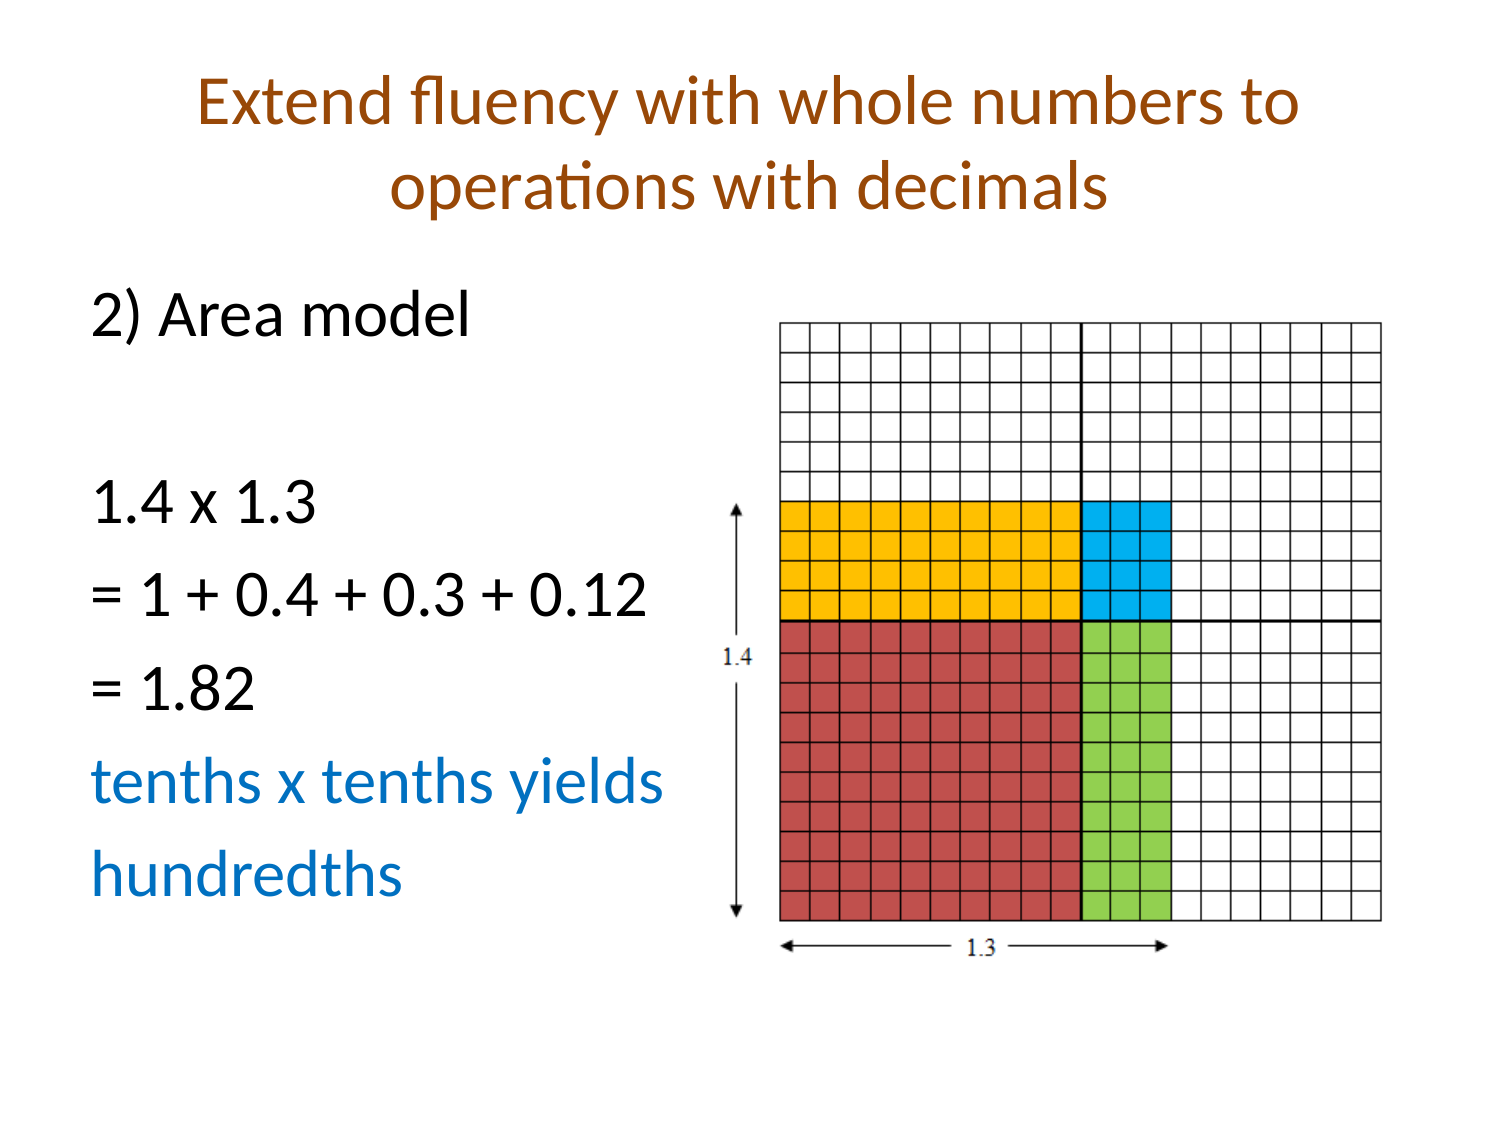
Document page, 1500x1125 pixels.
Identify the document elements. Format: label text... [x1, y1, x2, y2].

list 2) Area model 1.4 x 1.3 = 1 + 0.4 + 0.3 + 0.12 = 1.82 tenths x tenths yields hundredths [75, 262, 1425, 1005]
picture [717, 310, 1394, 965]
title Extend fluency with whole numbers to operations with decimals [75, 45, 1425, 233]
